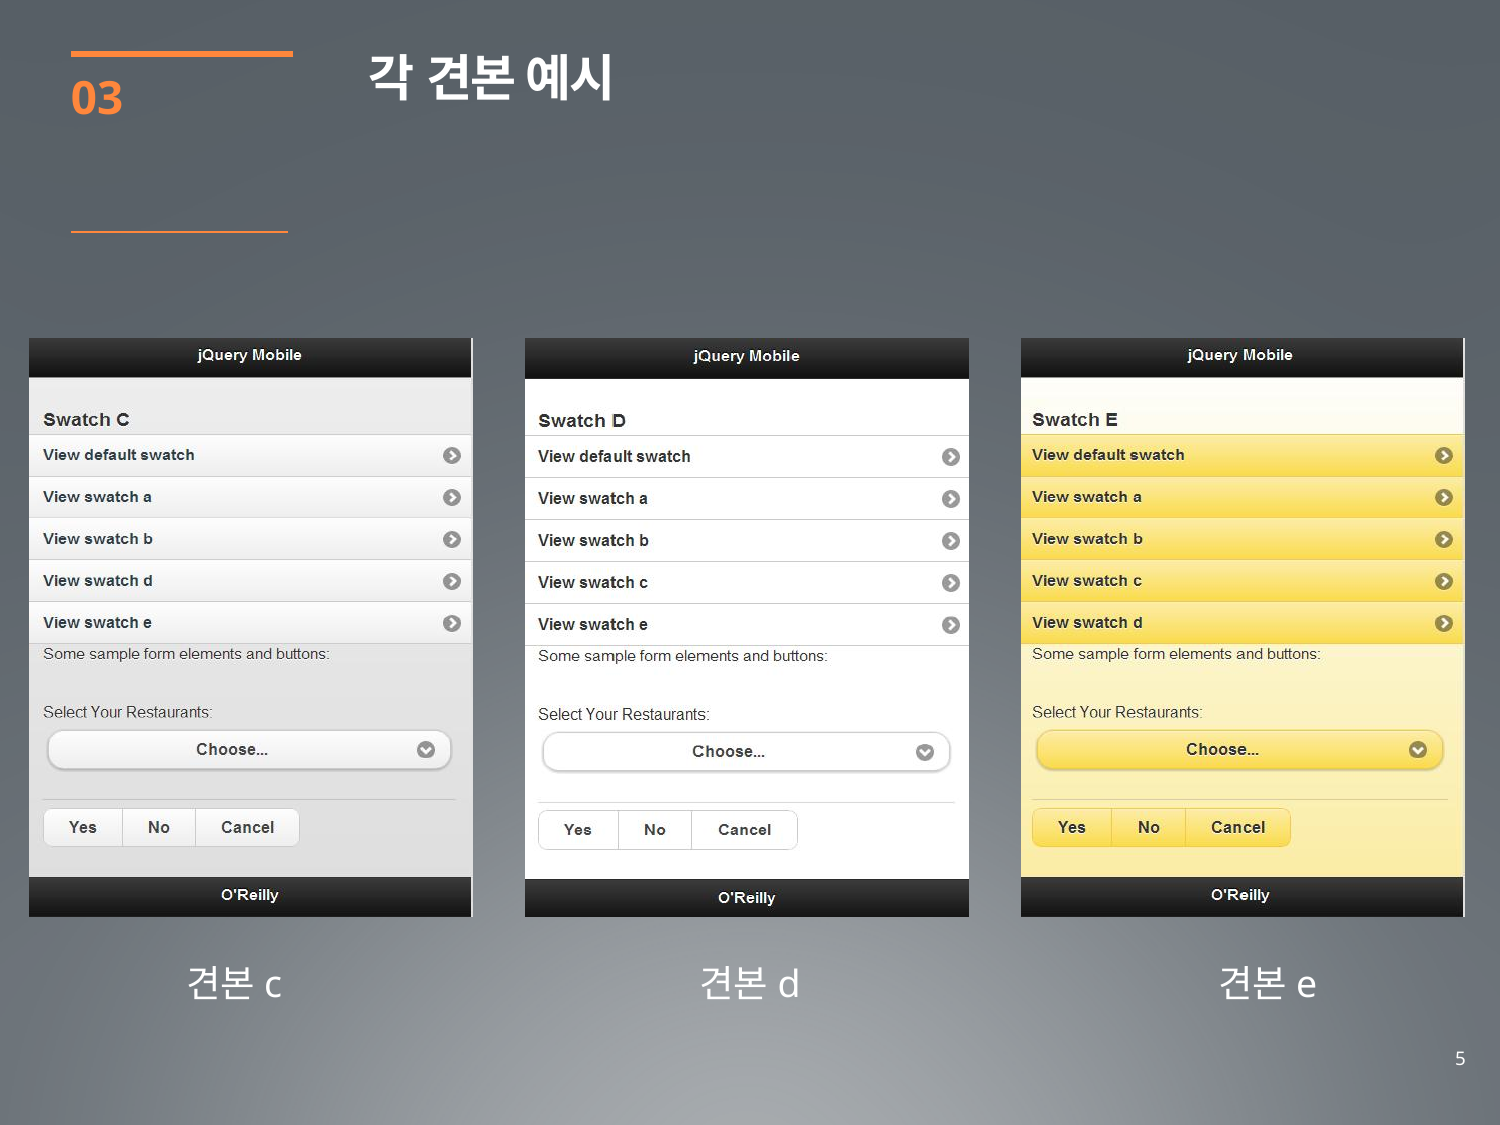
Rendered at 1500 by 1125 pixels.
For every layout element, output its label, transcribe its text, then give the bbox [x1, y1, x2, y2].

text_box 견본d [561, 952, 939, 1012]
text_box 03 [56, 61, 139, 132]
title 각 견본 예시 [353, 38, 1435, 209]
text_box 견본c [35, 952, 414, 1012]
picture [0, 0, 1500, 1125]
text_box 견본e [1068, 952, 1447, 1012]
